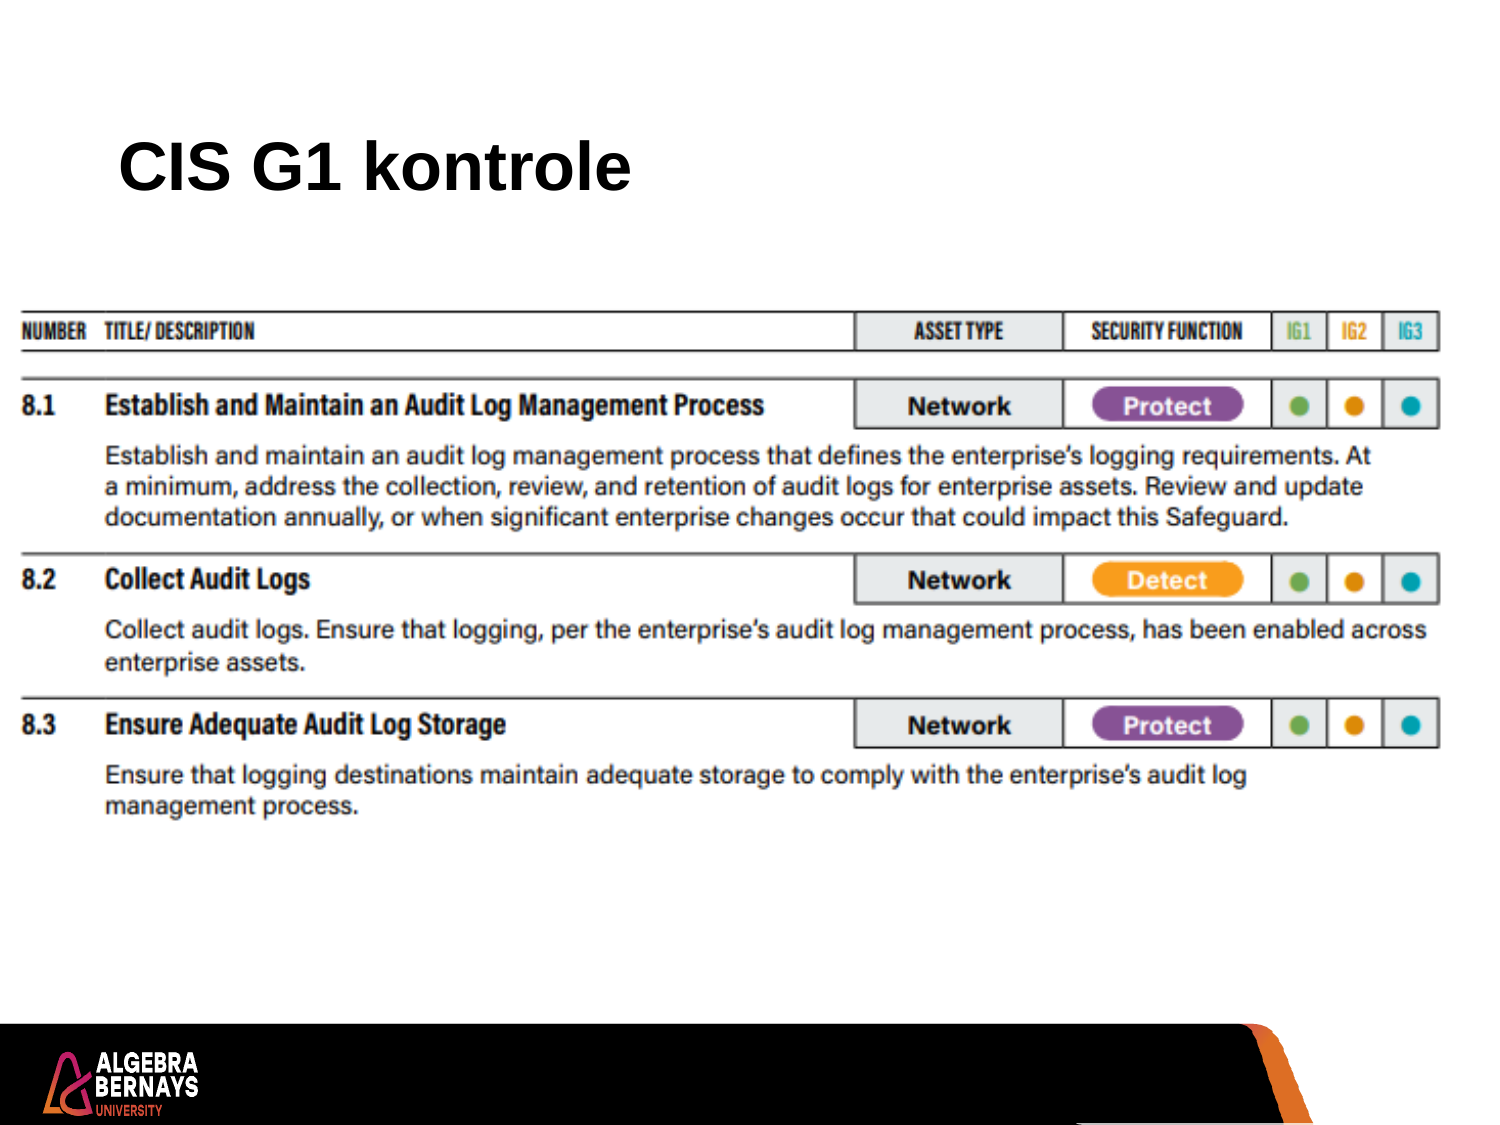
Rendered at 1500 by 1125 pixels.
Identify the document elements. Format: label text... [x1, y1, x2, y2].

picture [0, 1023, 1468, 1125]
picture [5, 299, 1449, 831]
title CIS G1 kontrole [103, 59, 1397, 278]
